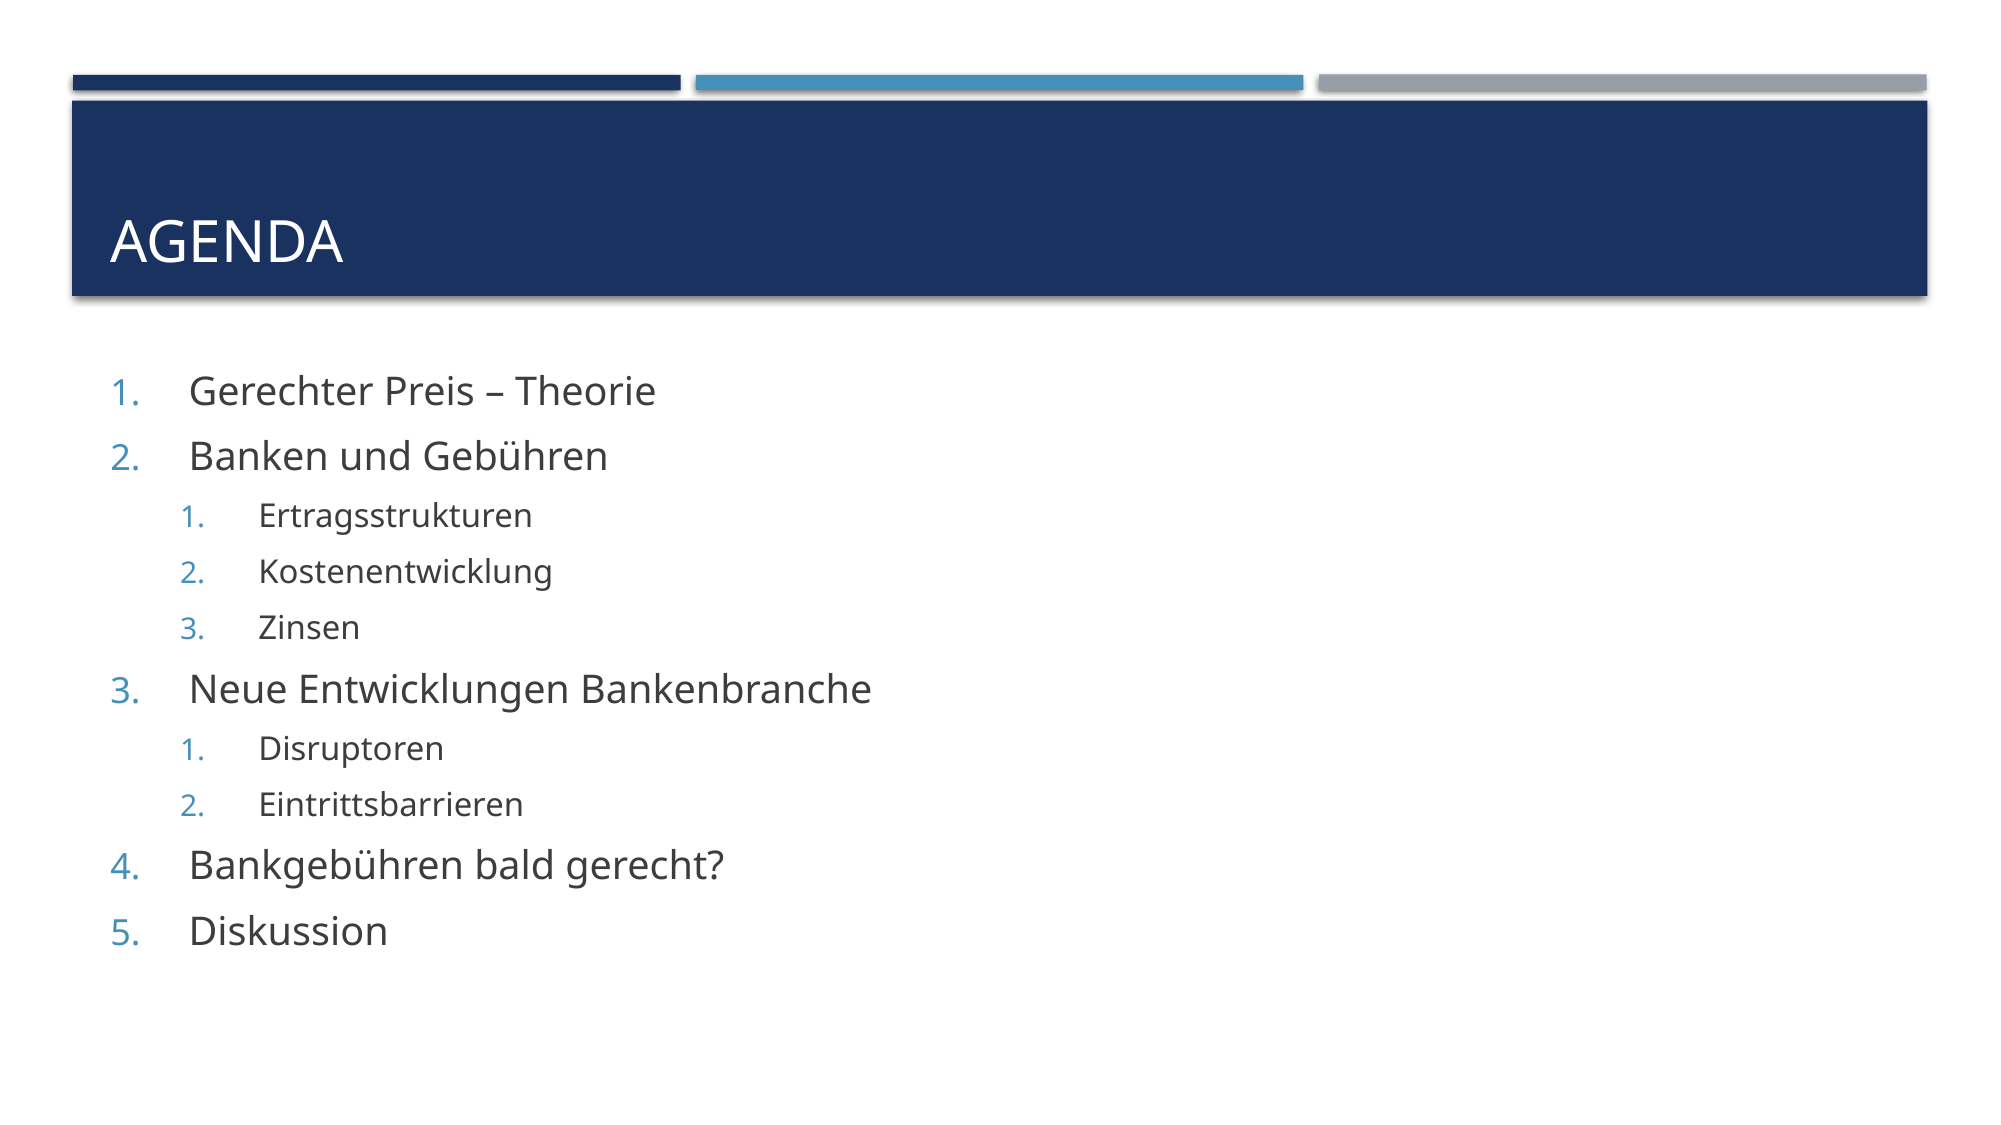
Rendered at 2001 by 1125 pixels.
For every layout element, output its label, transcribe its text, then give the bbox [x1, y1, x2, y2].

title Agenda [95, 115, 1905, 282]
list Gerechter Preis – Theorie Banken und Gebühren Ertragsstrukturen Kostenentwicklung Zinsen Neue Entwicklungen Bankenbranche Disruptoren Eintrittsbarrieren Bankgebühren bald gerecht? Diskussion [95, 357, 1905, 962]
